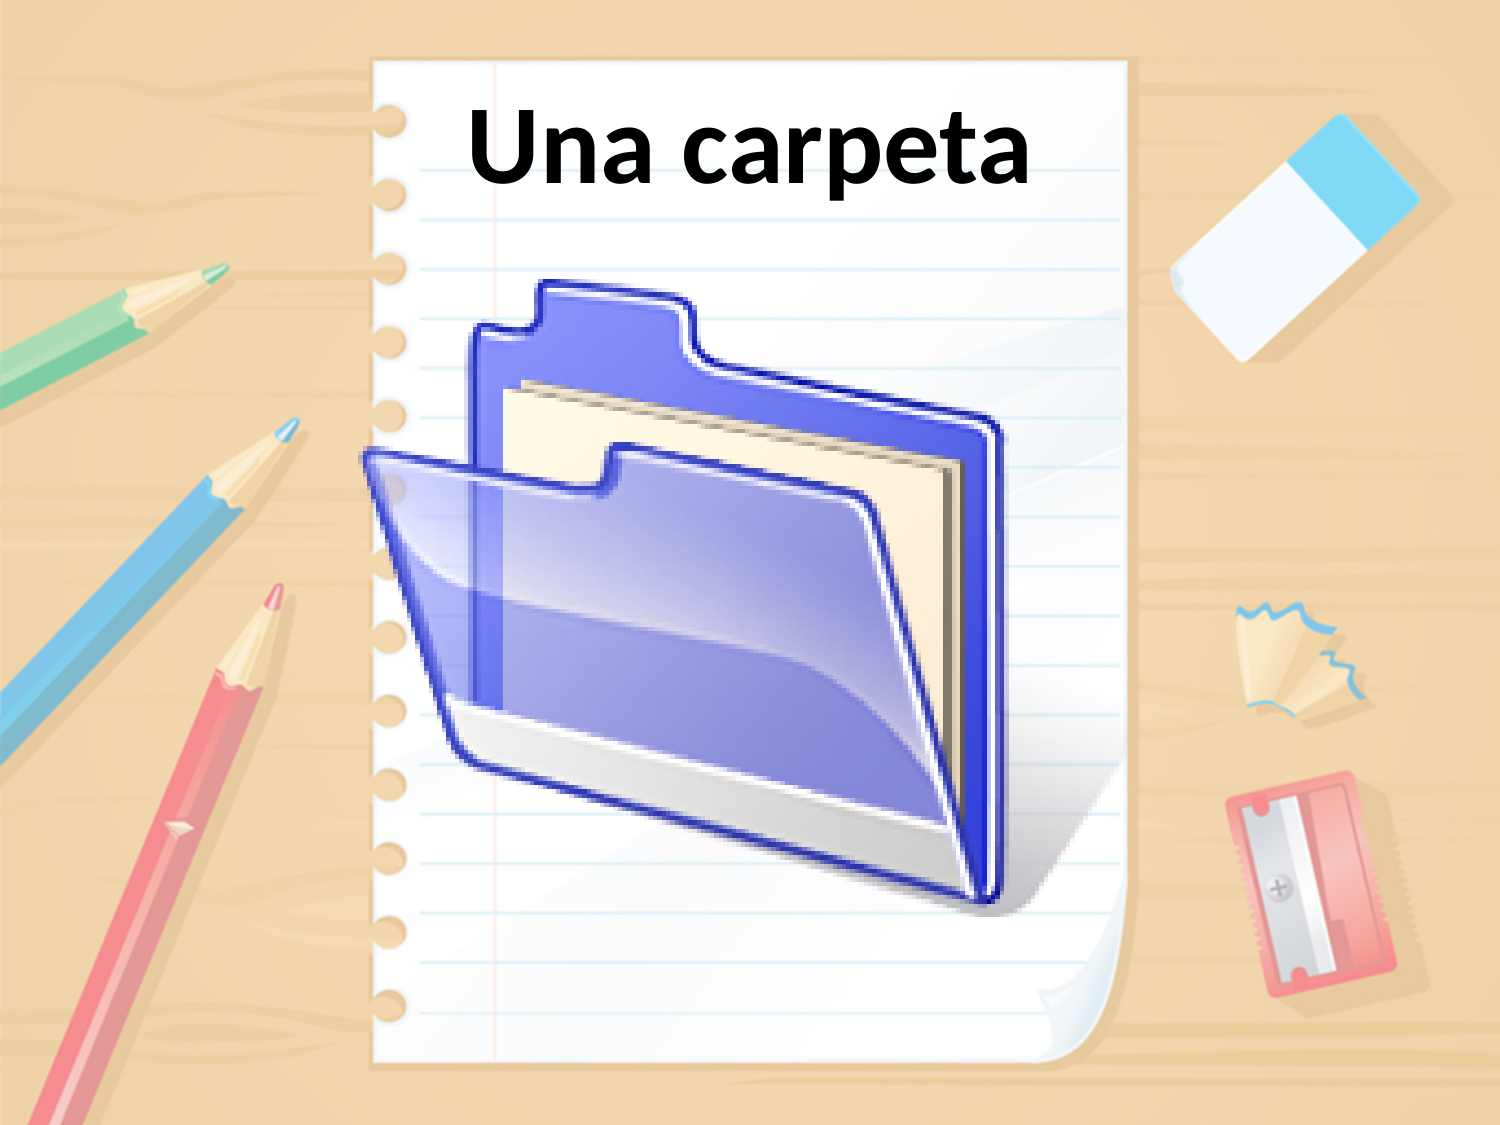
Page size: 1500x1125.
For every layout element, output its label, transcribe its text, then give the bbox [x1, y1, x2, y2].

picture [349, 187, 1141, 979]
title Una carpeta [75, 45, 1425, 233]
